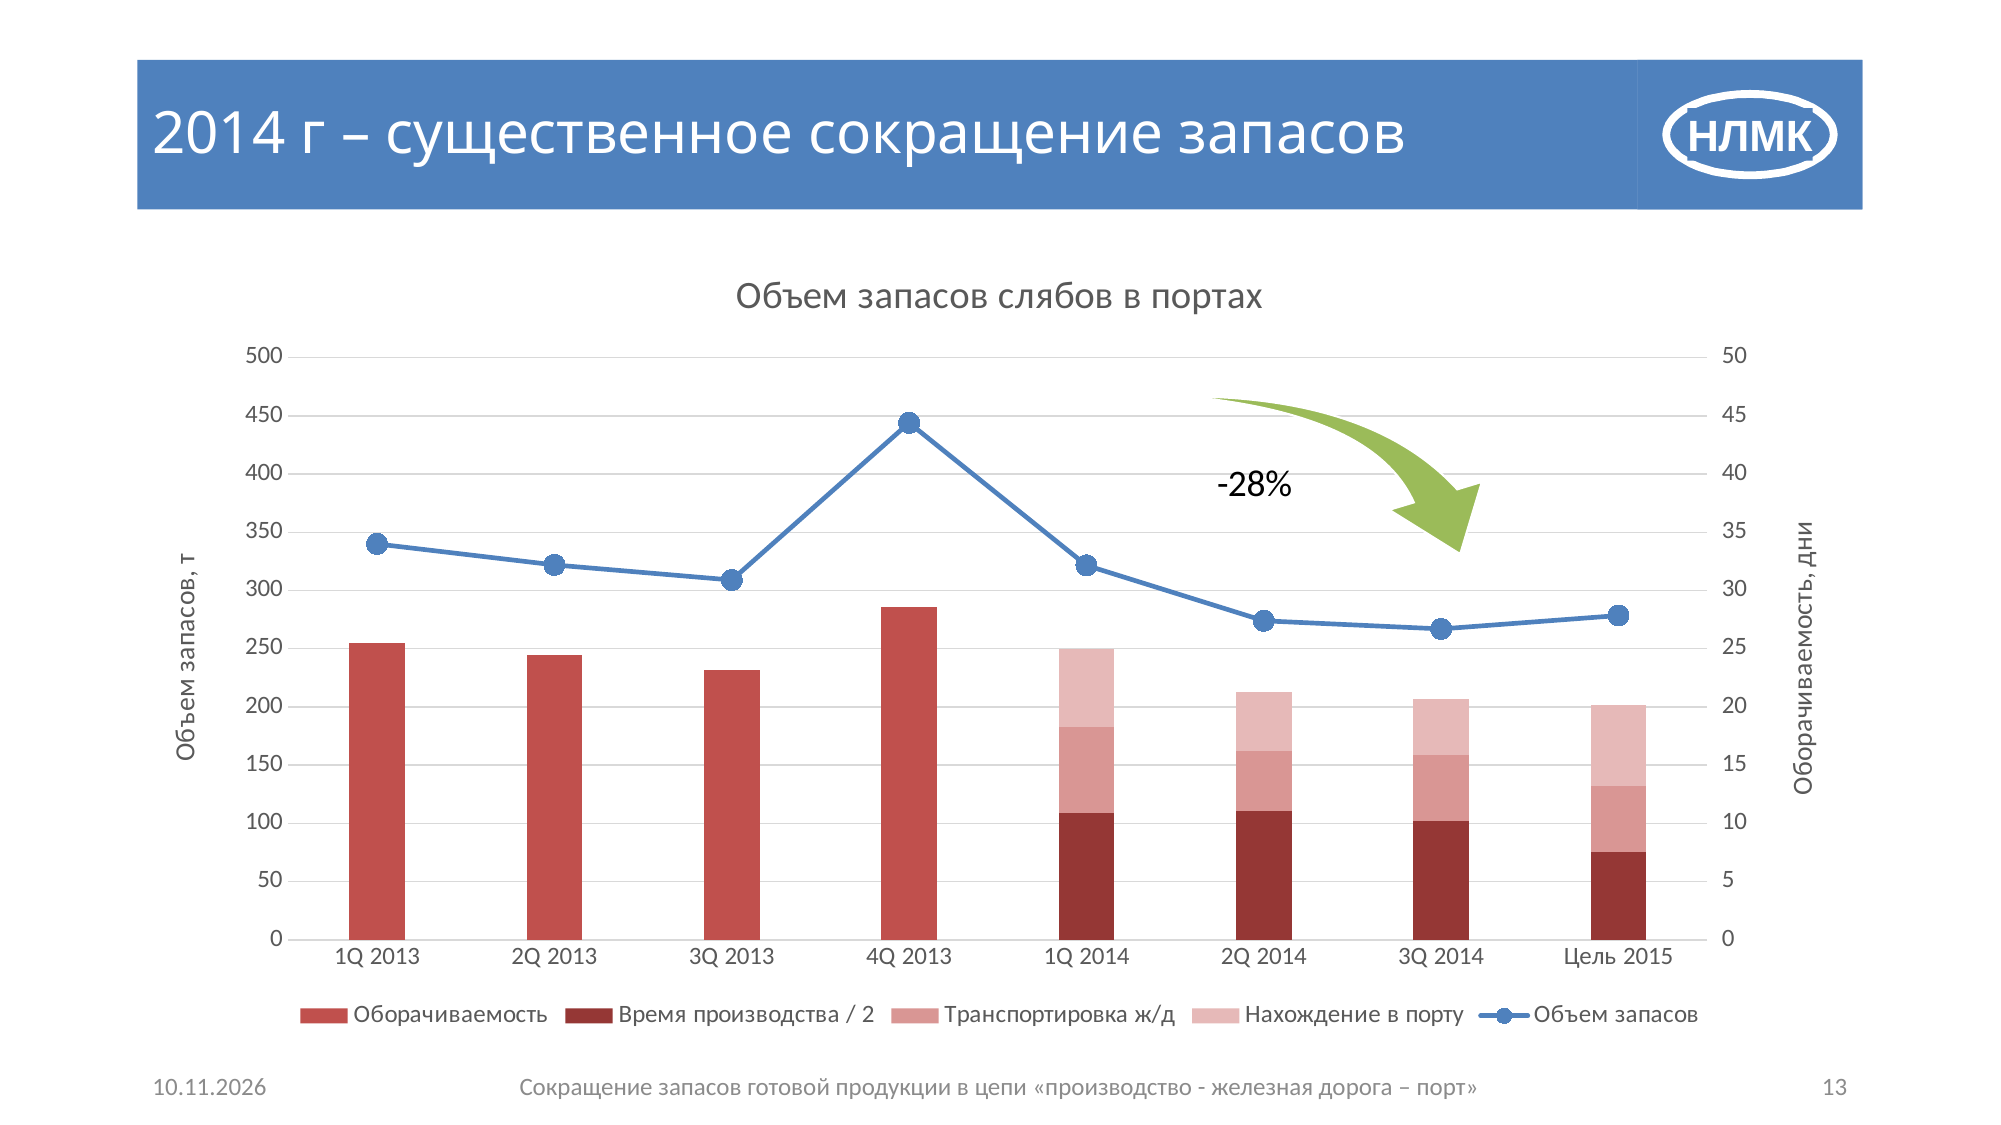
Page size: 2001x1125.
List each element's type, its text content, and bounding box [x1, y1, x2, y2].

slide_number 13 [1412, 1068, 1863, 1103]
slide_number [137, 1068, 458, 1103]
footer Сокращение запасов готовой продукции в цепи «производство - железная дорога – порт» [458, 1068, 1412, 1103]
title 2014 г – существенное сокращение запасов [137, 59, 1638, 210]
chart [137, 243, 1863, 1035]
